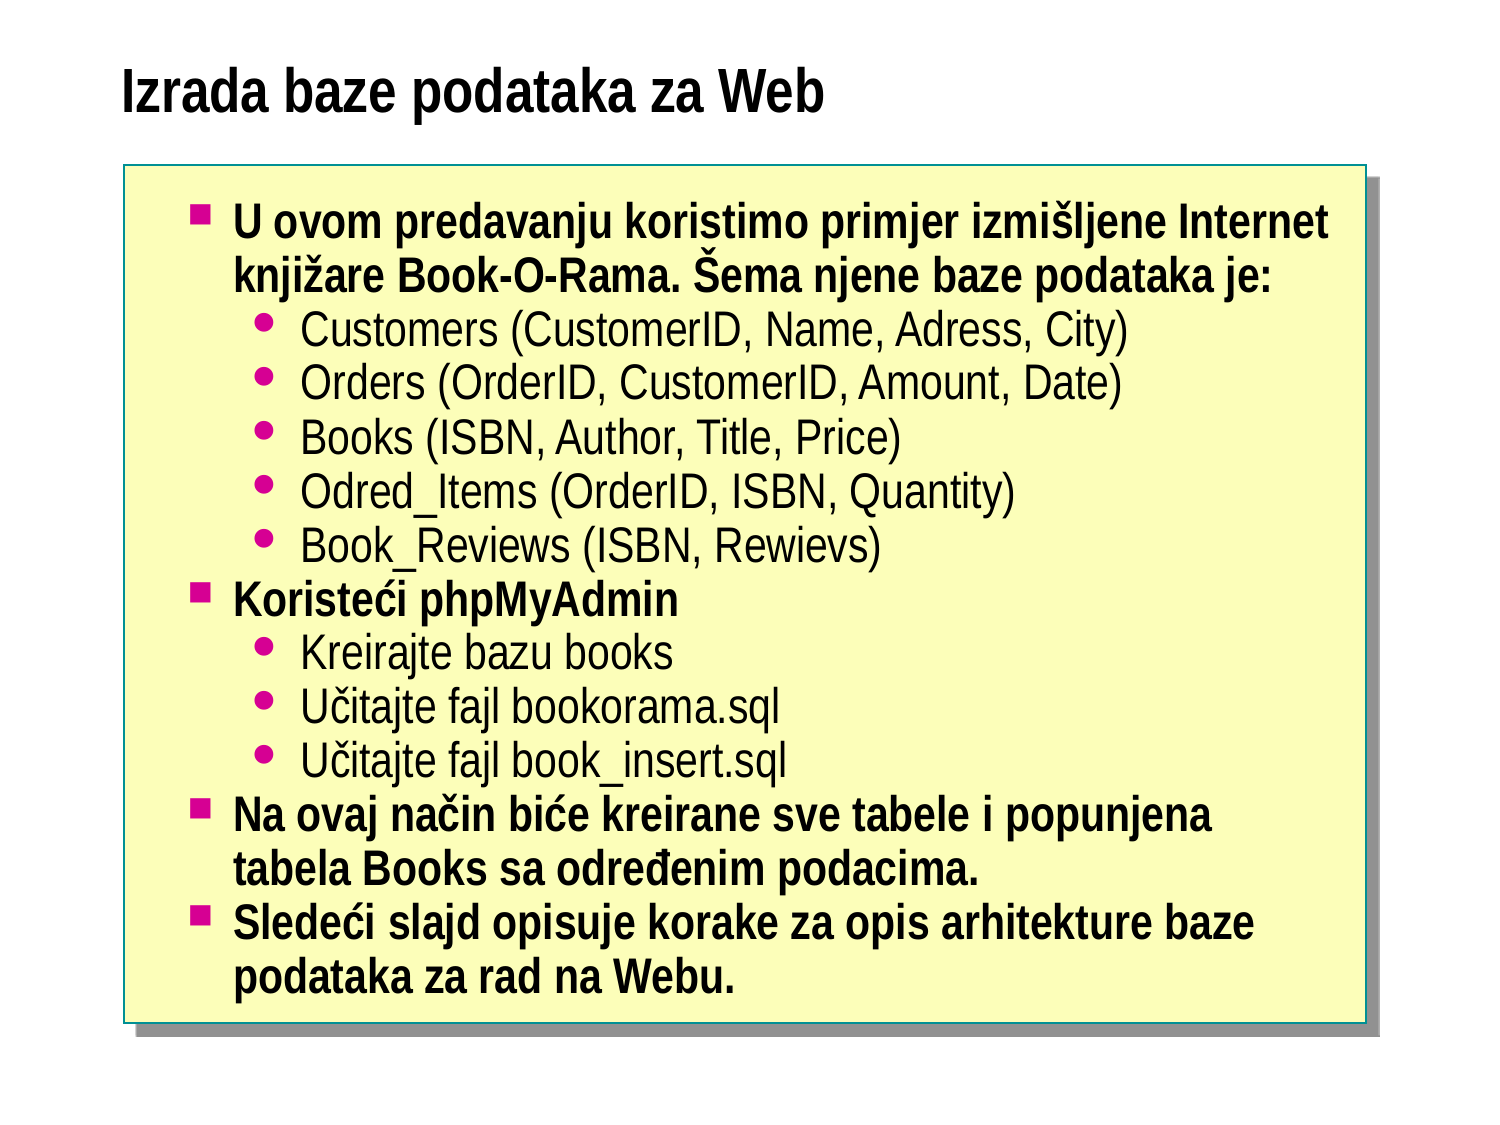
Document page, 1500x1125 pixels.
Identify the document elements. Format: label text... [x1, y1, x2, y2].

title Izrada baze podataka za Web [106, 25, 1450, 164]
list U ovom predavanju koristimo primjer izmišljene Internet knjižare Book-O-Rama. Šema njene baze podataka je: Customers (CustomerID, Name, Adress, City) Orders (OrderID, CustomerID, Amount, Date) Books (ISBN, Author, Title, Price) Odred_Items (OrderID, ISBN, Quantity) Book_Reviews (ISBN, Rewievs) Koristeći phpMyAdmin Kreirajte bazu books Učitajte fajl bookorama.sql Učitajte fajl book_insert.sql Na ovaj način biće kreirane sve tabele i popunjena tabela Books sa određenim podacima. Sledeći slajd opisuje korake za opis arhitekture baze podataka za rad na Webu. [172, 187, 1353, 1008]
